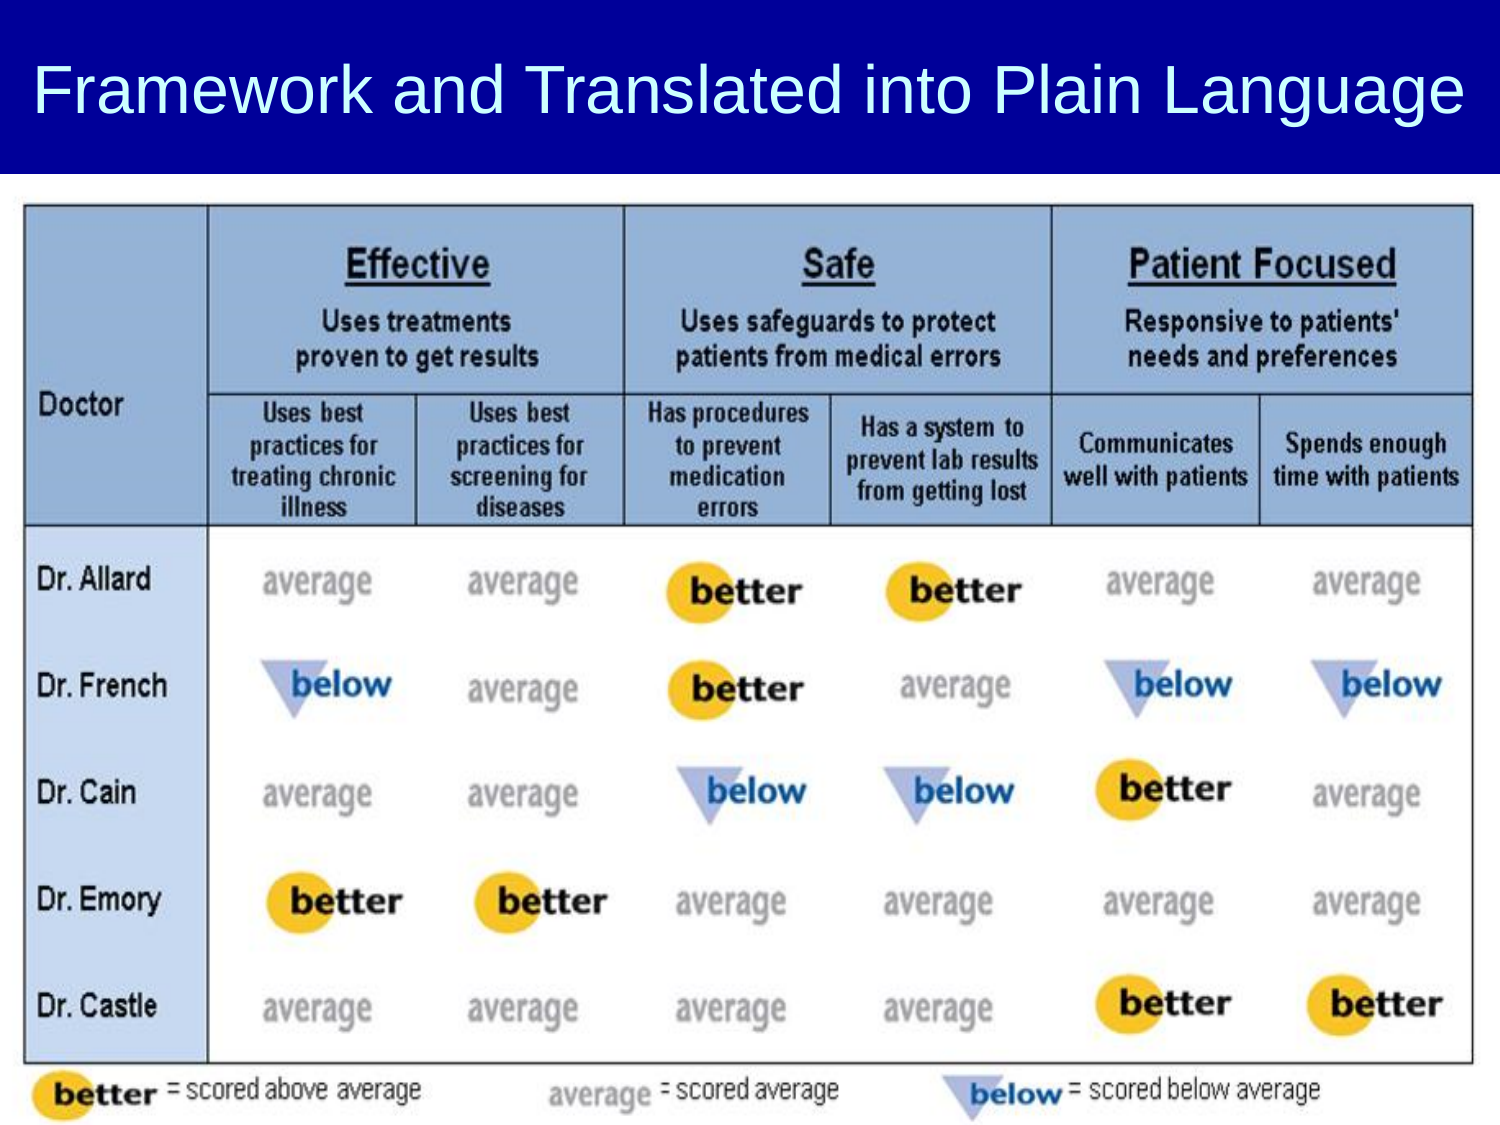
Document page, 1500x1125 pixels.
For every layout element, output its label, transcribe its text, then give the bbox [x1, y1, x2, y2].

title Framework and Translated into Plain Language [0, 0, 1500, 174]
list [0, 174, 1500, 1125]
